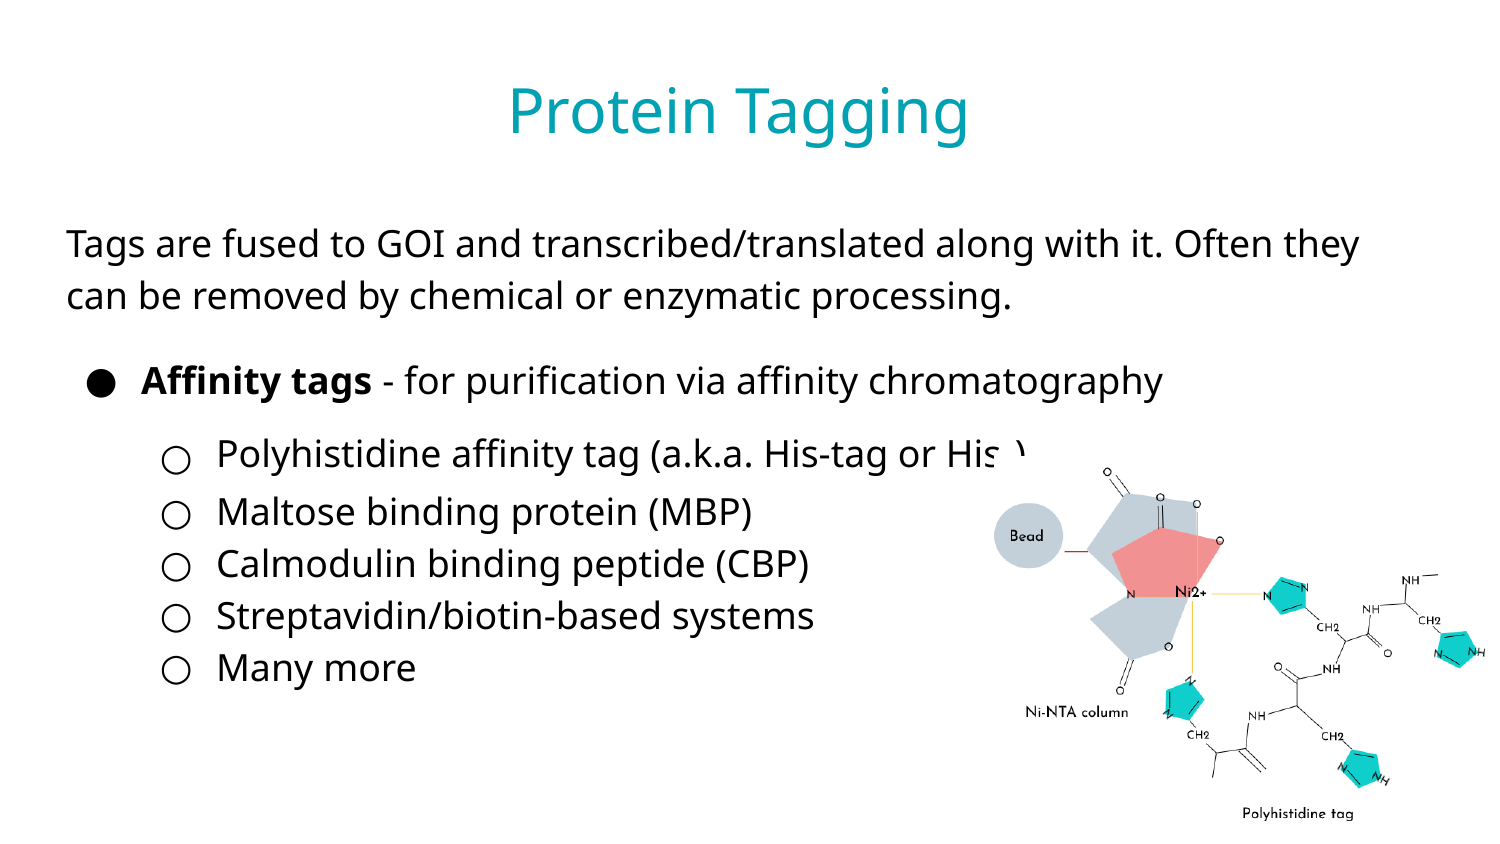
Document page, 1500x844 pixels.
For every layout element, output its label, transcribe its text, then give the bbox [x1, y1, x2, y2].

picture [993, 455, 1487, 828]
text_box Tags are fused to GOI and transcribed/translated along with it. Often they can be removed by chemical or enzymatic processing. Affinity tags - for purification via affinity chromatography Polyhistidine affinity tag (a.k.a. His-tag or His6) Maltose binding protein (MBP) Calmodulin binding peptide (CBP) Streptavidin/biotin-based systems Many more [51, 198, 1424, 817]
text_box Protein Tagging [40, 56, 1438, 151]
